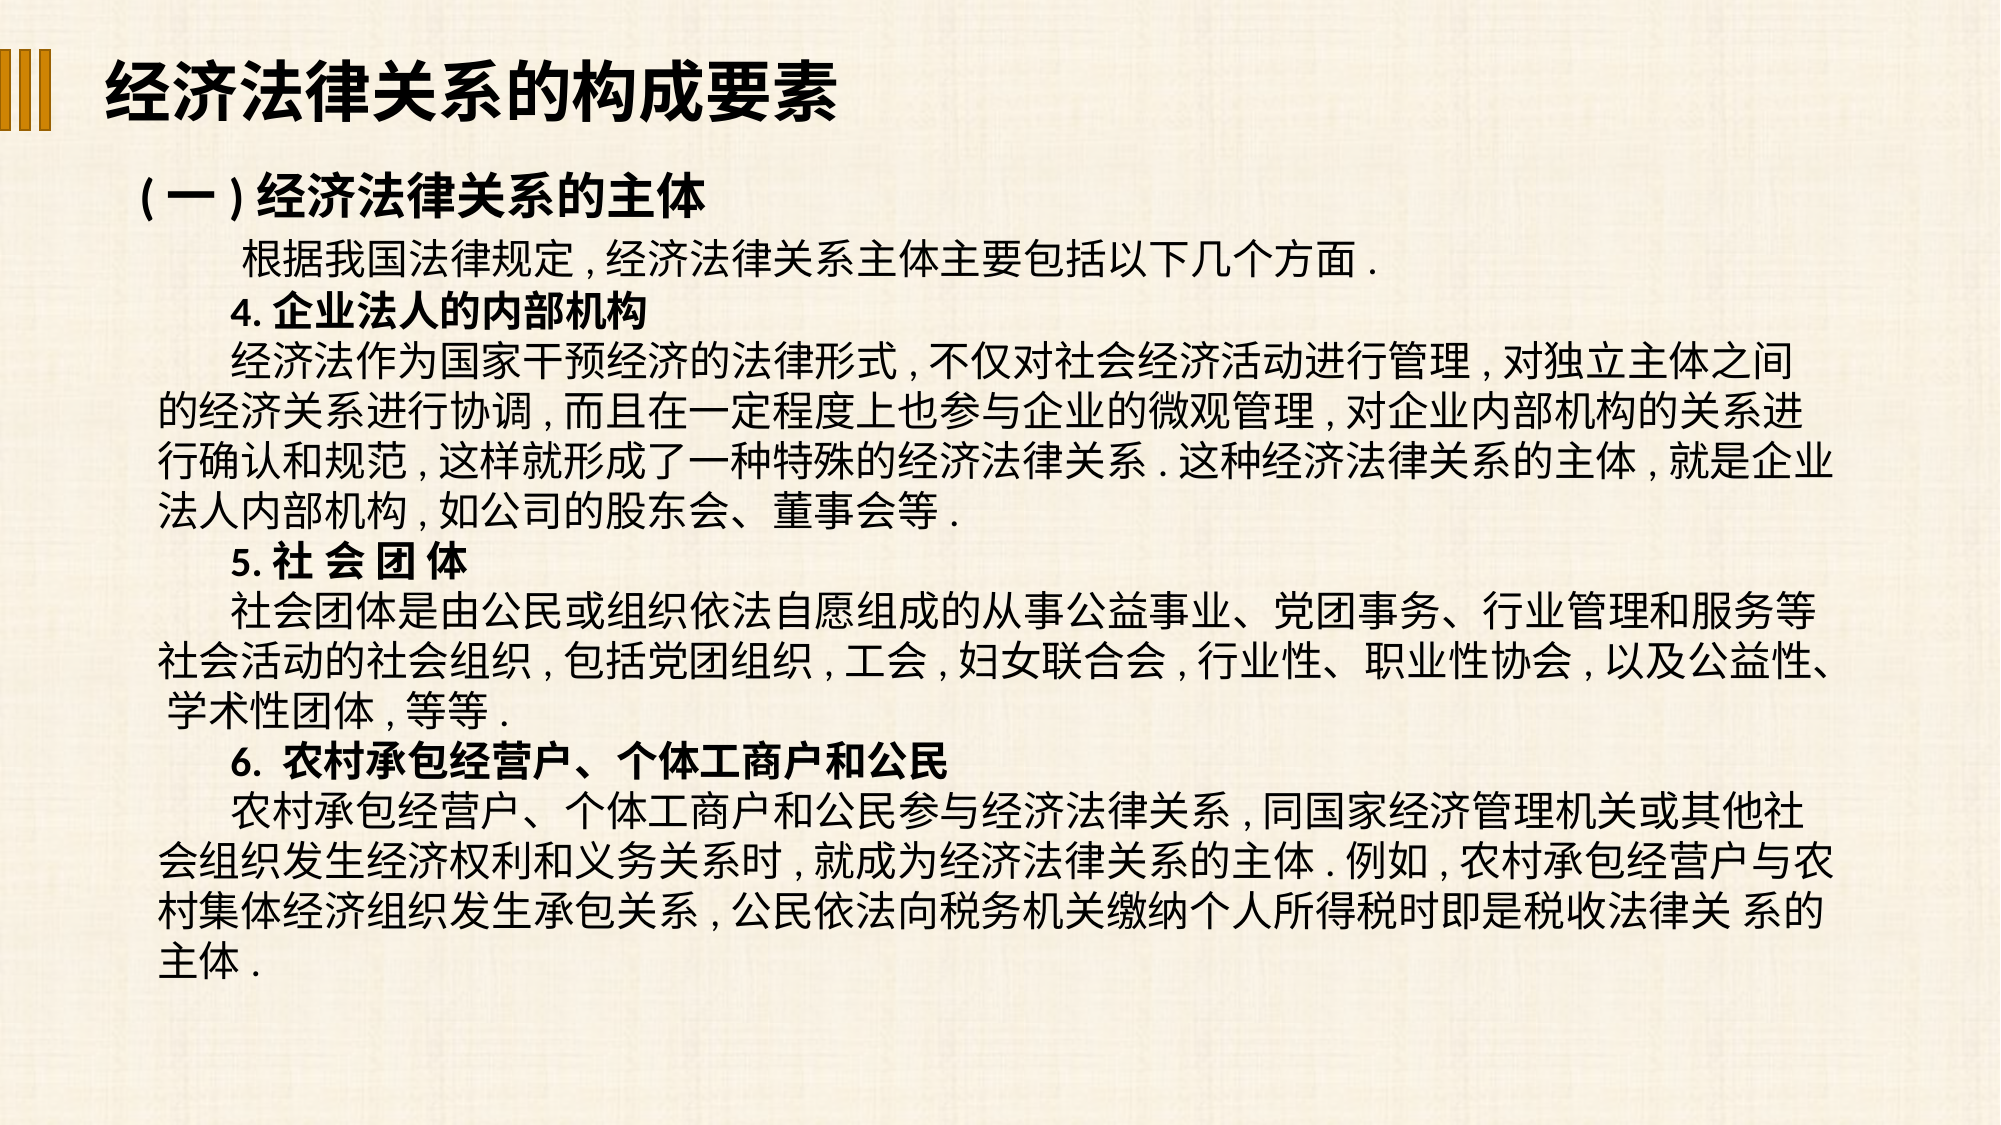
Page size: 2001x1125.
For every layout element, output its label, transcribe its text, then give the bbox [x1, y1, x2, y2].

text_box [0, 49, 50, 131]
text_box 经济法律关系的构成要素 [90, 41, 984, 137]
text_box (一)经济法律关系的主体 根据我国法律规定,经济法律关系主体主要包括以下几个方面. 4.企业法人的内部机构 经济法作为国家干预经济的法律形式,不仅对社会经济活动进行管理,对独立主体之间 的经济关系进行协调,而且在一定程度上也参与企业的微观管理,对企业内部机构的关系进行确认和规范,这样就形成了一种特殊的经济法律关系.这种经济法律关系的主体,就是企业法人内部机构,如公司的股东会、董事会等. 5.社 会 团 体 社会团体是由公民或组织依法自愿组成的从事公益事业、党团事务、行业管理和服务等社会活动的社会组织,包括党团组织,工会,妇女联合会,行业性、职业性协会,以及公益性、 学术性团体,等等. 6. 农村承包经营户、个体工商户和公民 农村承包经营户、个体工商户和公民参与经济法律关系,同国家经济管理机关或其他社会组织发生经济权利和义务关系时,就成为经济法律关系的主体.例如,农村承包经营户与农村集体经济组织发生承包关系,公民依法向税务机关缴纳个人所得税时即是税收法律关 系的主体. [113, 157, 1857, 993]
